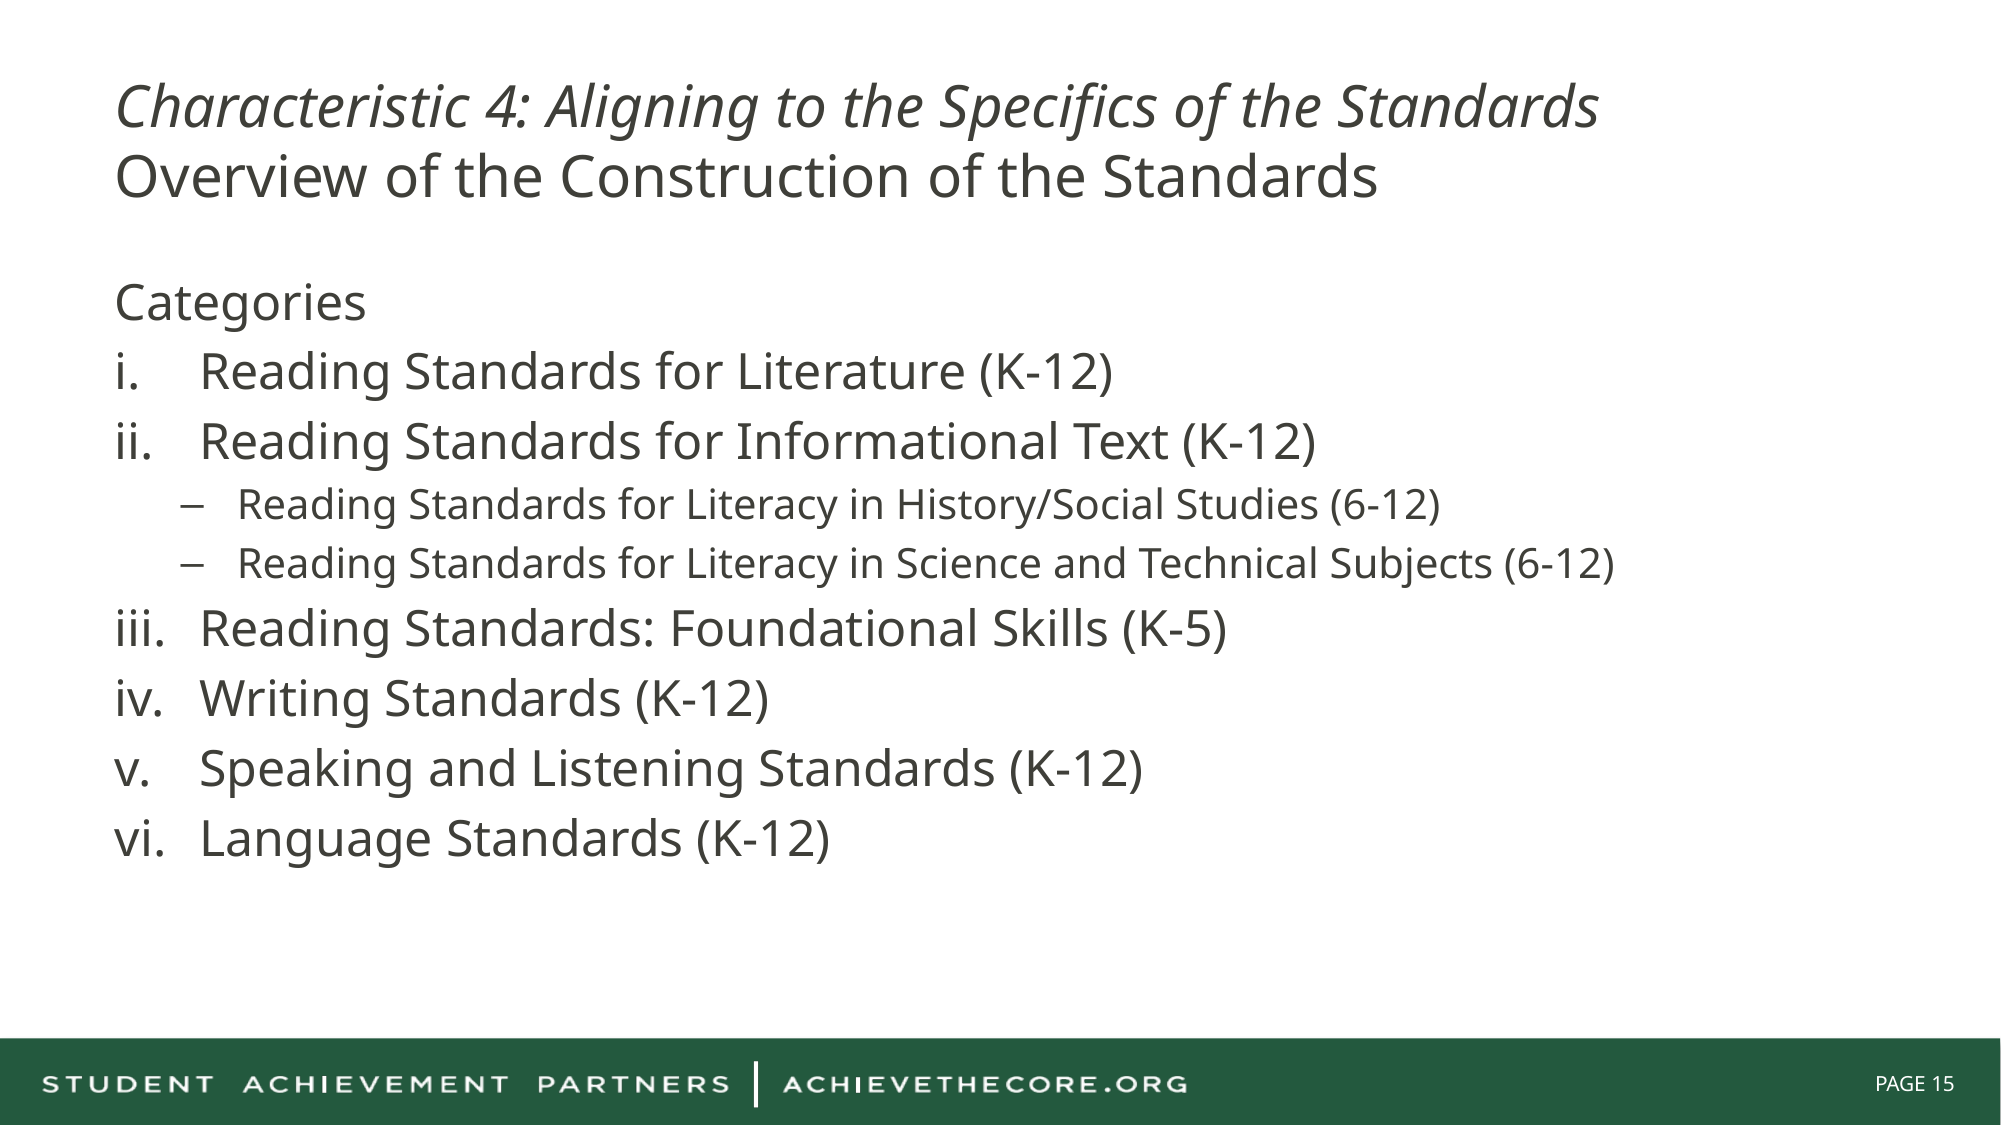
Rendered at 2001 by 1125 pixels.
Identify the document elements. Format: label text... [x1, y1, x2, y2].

title Characteristic 4: Aligning to the Specifics of the Standards Overview of the Construction of the Standards [99, 45, 1900, 233]
list Categories Reading Standards for Literature (K-12) Reading Standards for Informational Text (K-12) Reading Standards for Literacy in History/Social Studies (6-12) Reading Standards for Literacy in Science and Technical Subjects (6-12) Reading Standards: Foundational Skills (K-5) Writing Standards (K-12) Speaking and Listening Standards (K-12) Language Standards (K-12) [99, 262, 1900, 1005]
